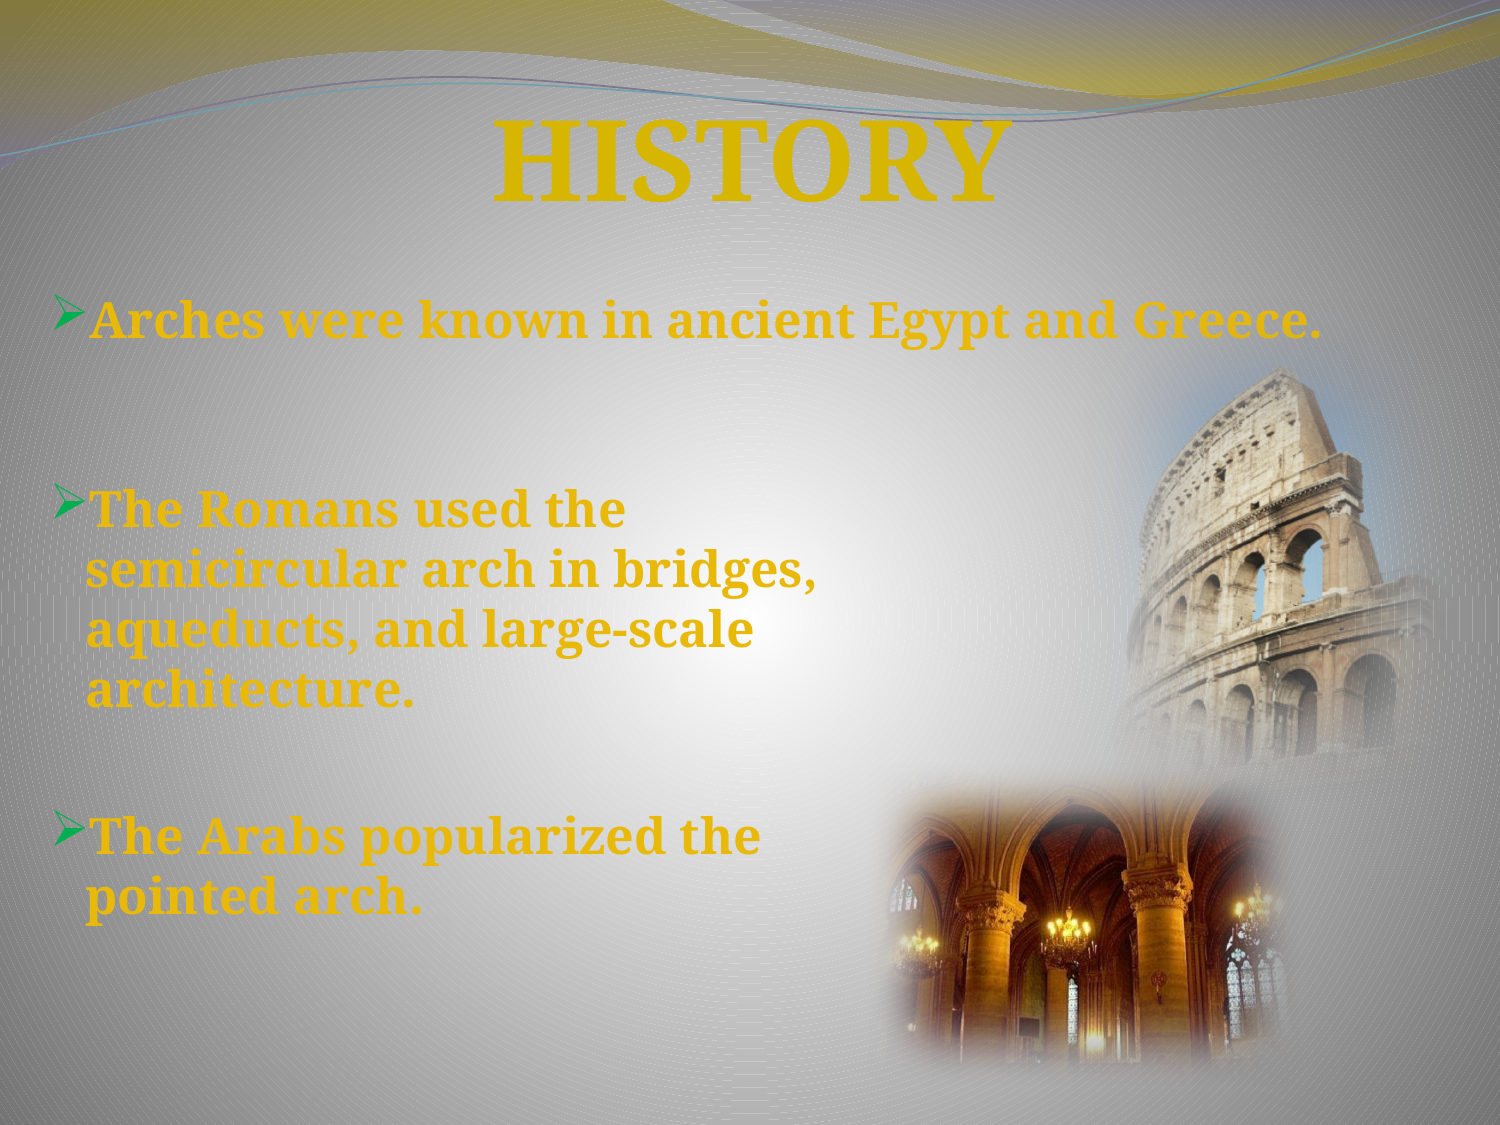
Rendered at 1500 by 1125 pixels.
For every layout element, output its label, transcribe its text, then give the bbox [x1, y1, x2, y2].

text_box The Romans used the semicircular arch in bridges, aqueducts, and large-scale architecture. [35, 410, 938, 725]
text_box HISTORY [476, 81, 1028, 232]
picture [866, 292, 1465, 1088]
text_box The Arabs popularized the pointed arch. [35, 796, 859, 932]
text_box Arches were known in ancient Egypt and Greece. [35, 281, 1418, 356]
